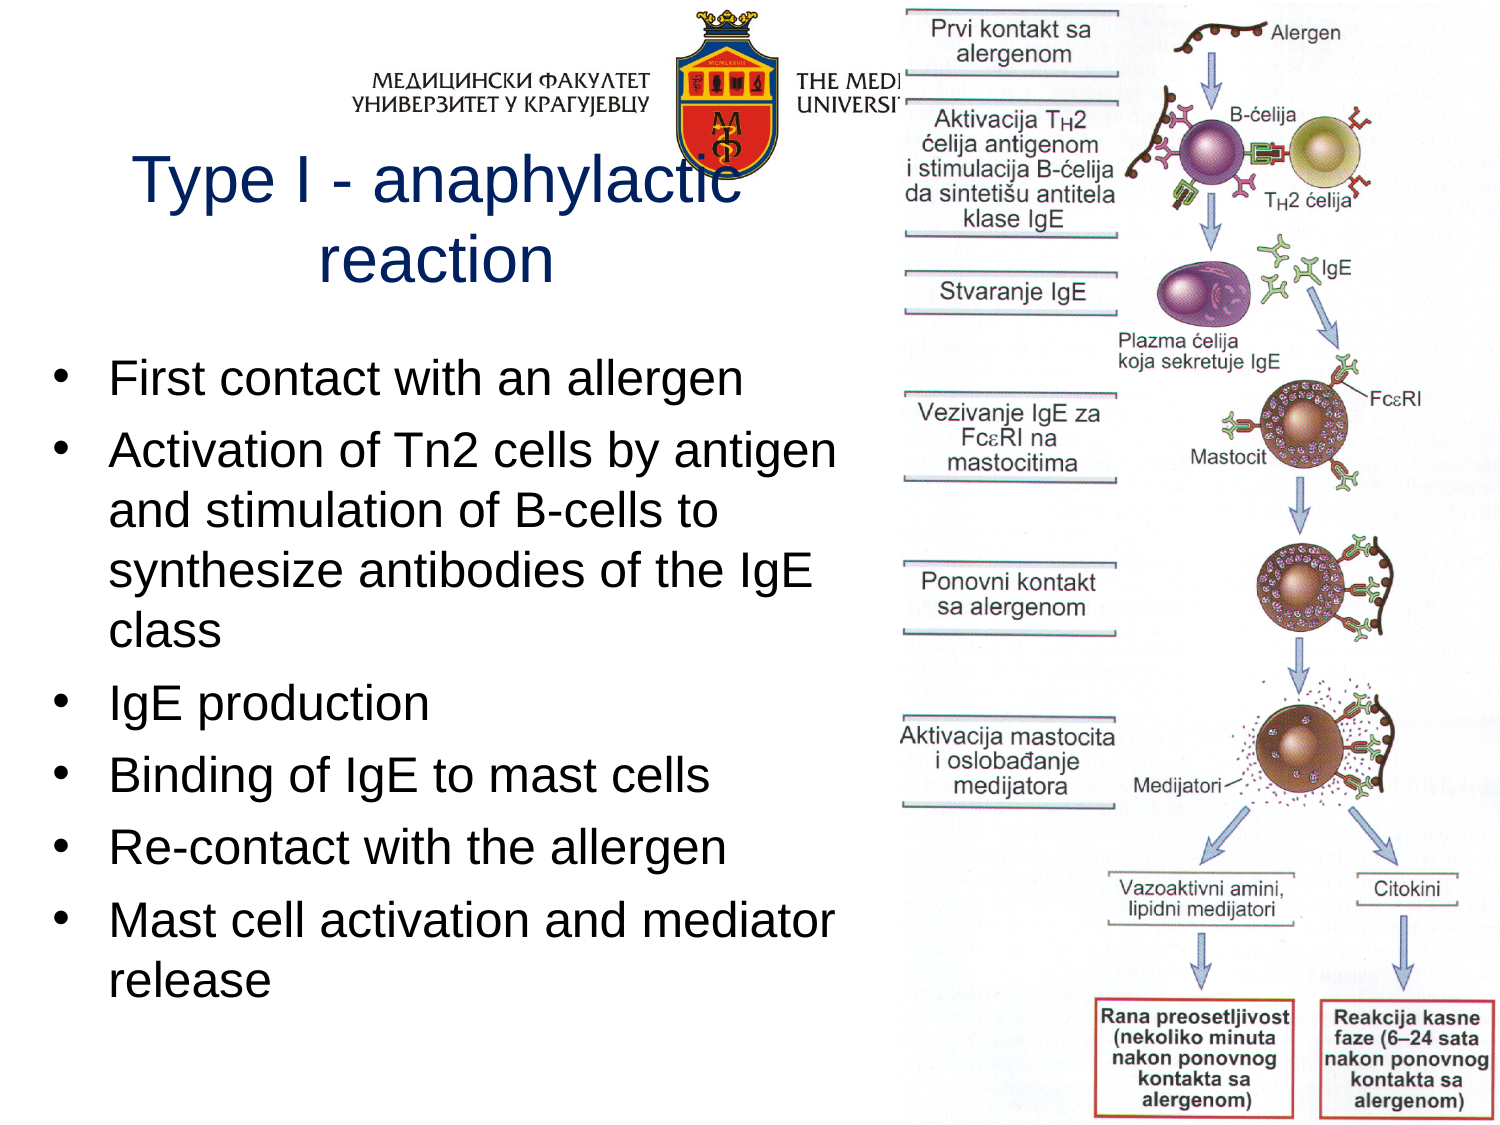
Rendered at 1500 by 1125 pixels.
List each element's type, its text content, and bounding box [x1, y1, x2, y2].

text_box First contact with an allergen Activation of Tn2 cells by antigen and stimulation of B-cells to synthesize antibodies of the IgE class IgE production Binding of IgE to mast cells Re-contact with the allergen Mast cell activation and mediator release [37, 337, 894, 1063]
picture [328, 0, 1500, 1125]
text_box Type I - anaphylactic reaction [37, 99, 838, 288]
